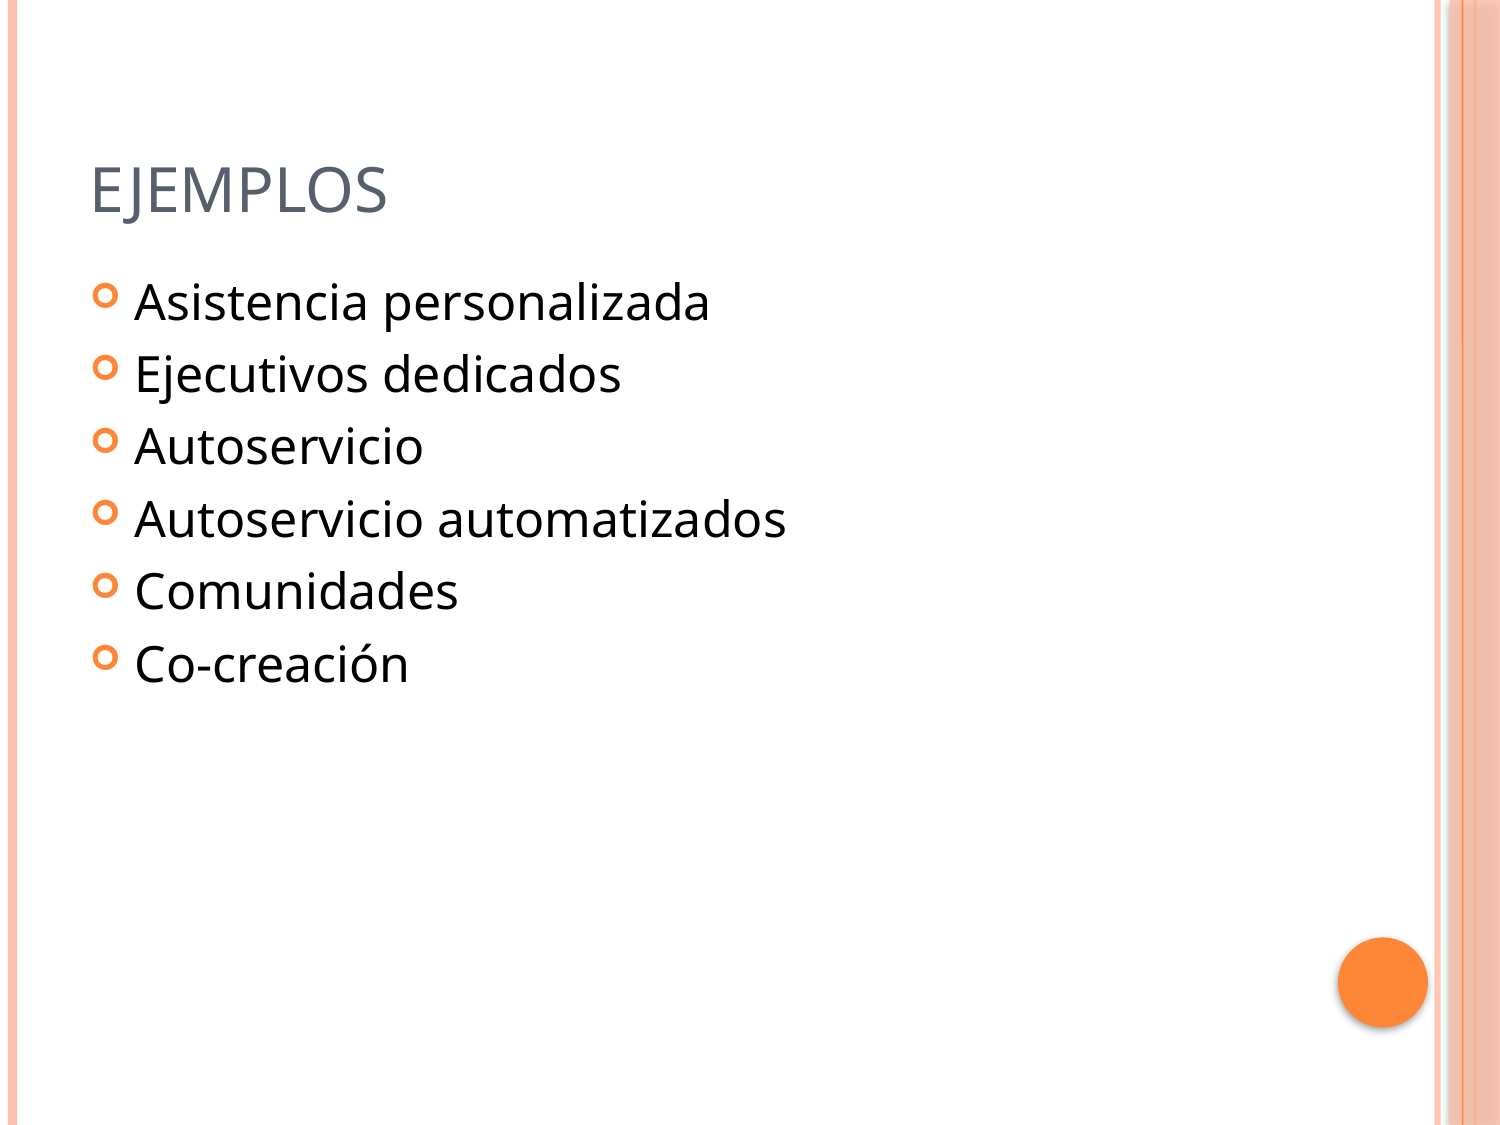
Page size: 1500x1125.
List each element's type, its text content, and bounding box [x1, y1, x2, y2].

list Asistencia personalizada Ejecutivos dedicados Autoservicio Autoservicio automatizados Comunidades Co-creación [75, 262, 1300, 1062]
title Ejemplos [75, 45, 1300, 233]
